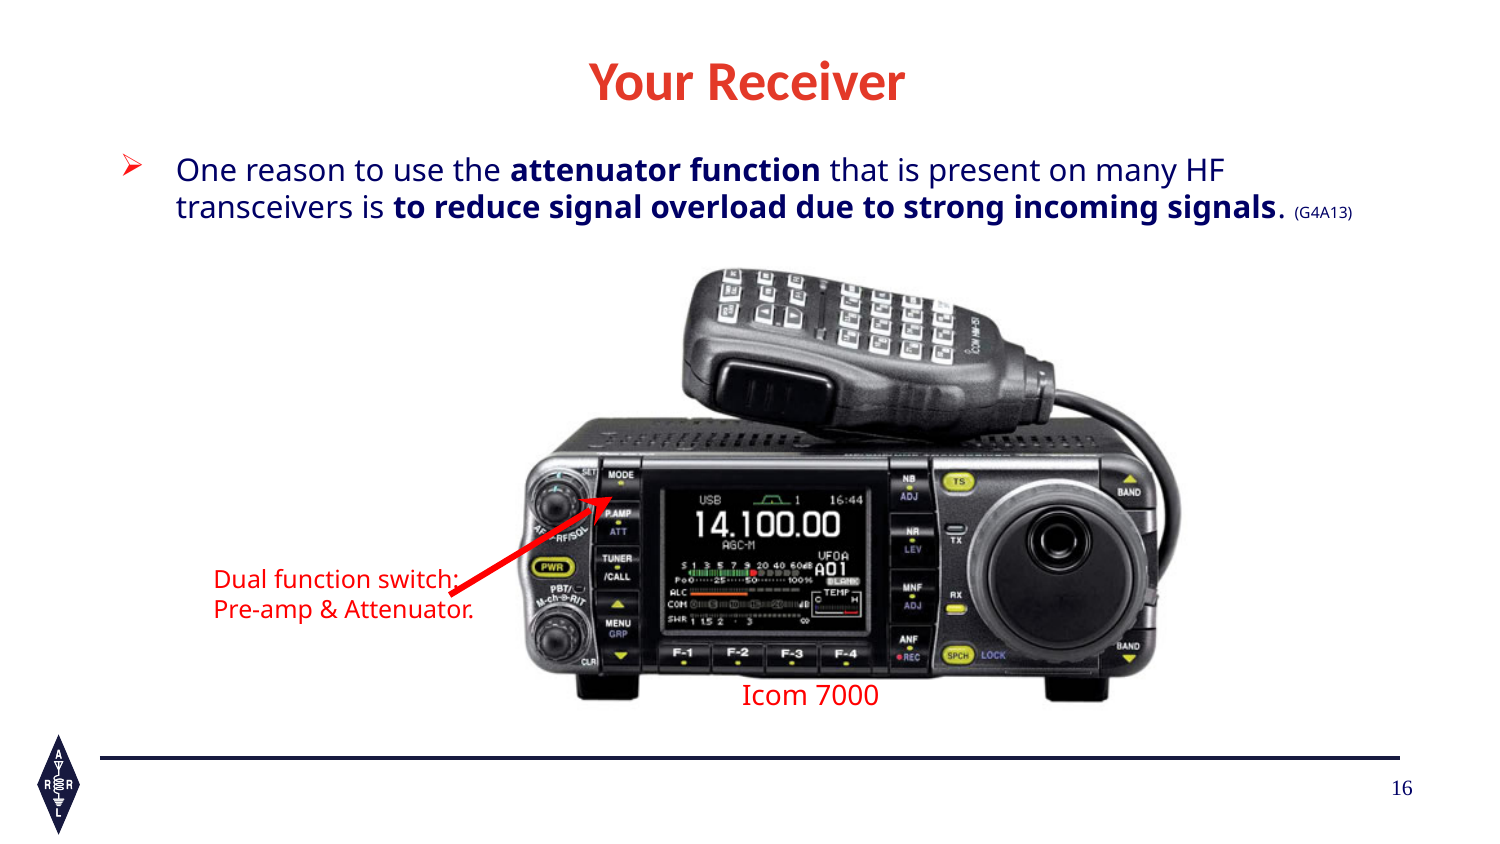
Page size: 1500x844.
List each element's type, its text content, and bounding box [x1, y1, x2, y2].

text_box 16 [1074, 768, 1425, 827]
picture [504, 251, 1204, 717]
text_box Your Receiver [41, 31, 1459, 139]
text_box Your Receiver [101, 44, 1395, 145]
text_box One reason to use the attenuator function that is present on many HF transceivers is to reduce signal overload due to strong incoming signals. (G4A13) [108, 145, 1385, 755]
picture [37, 734, 80, 835]
text_box Dual function switch: Pre-amp & Attenuator. [202, 558, 504, 630]
